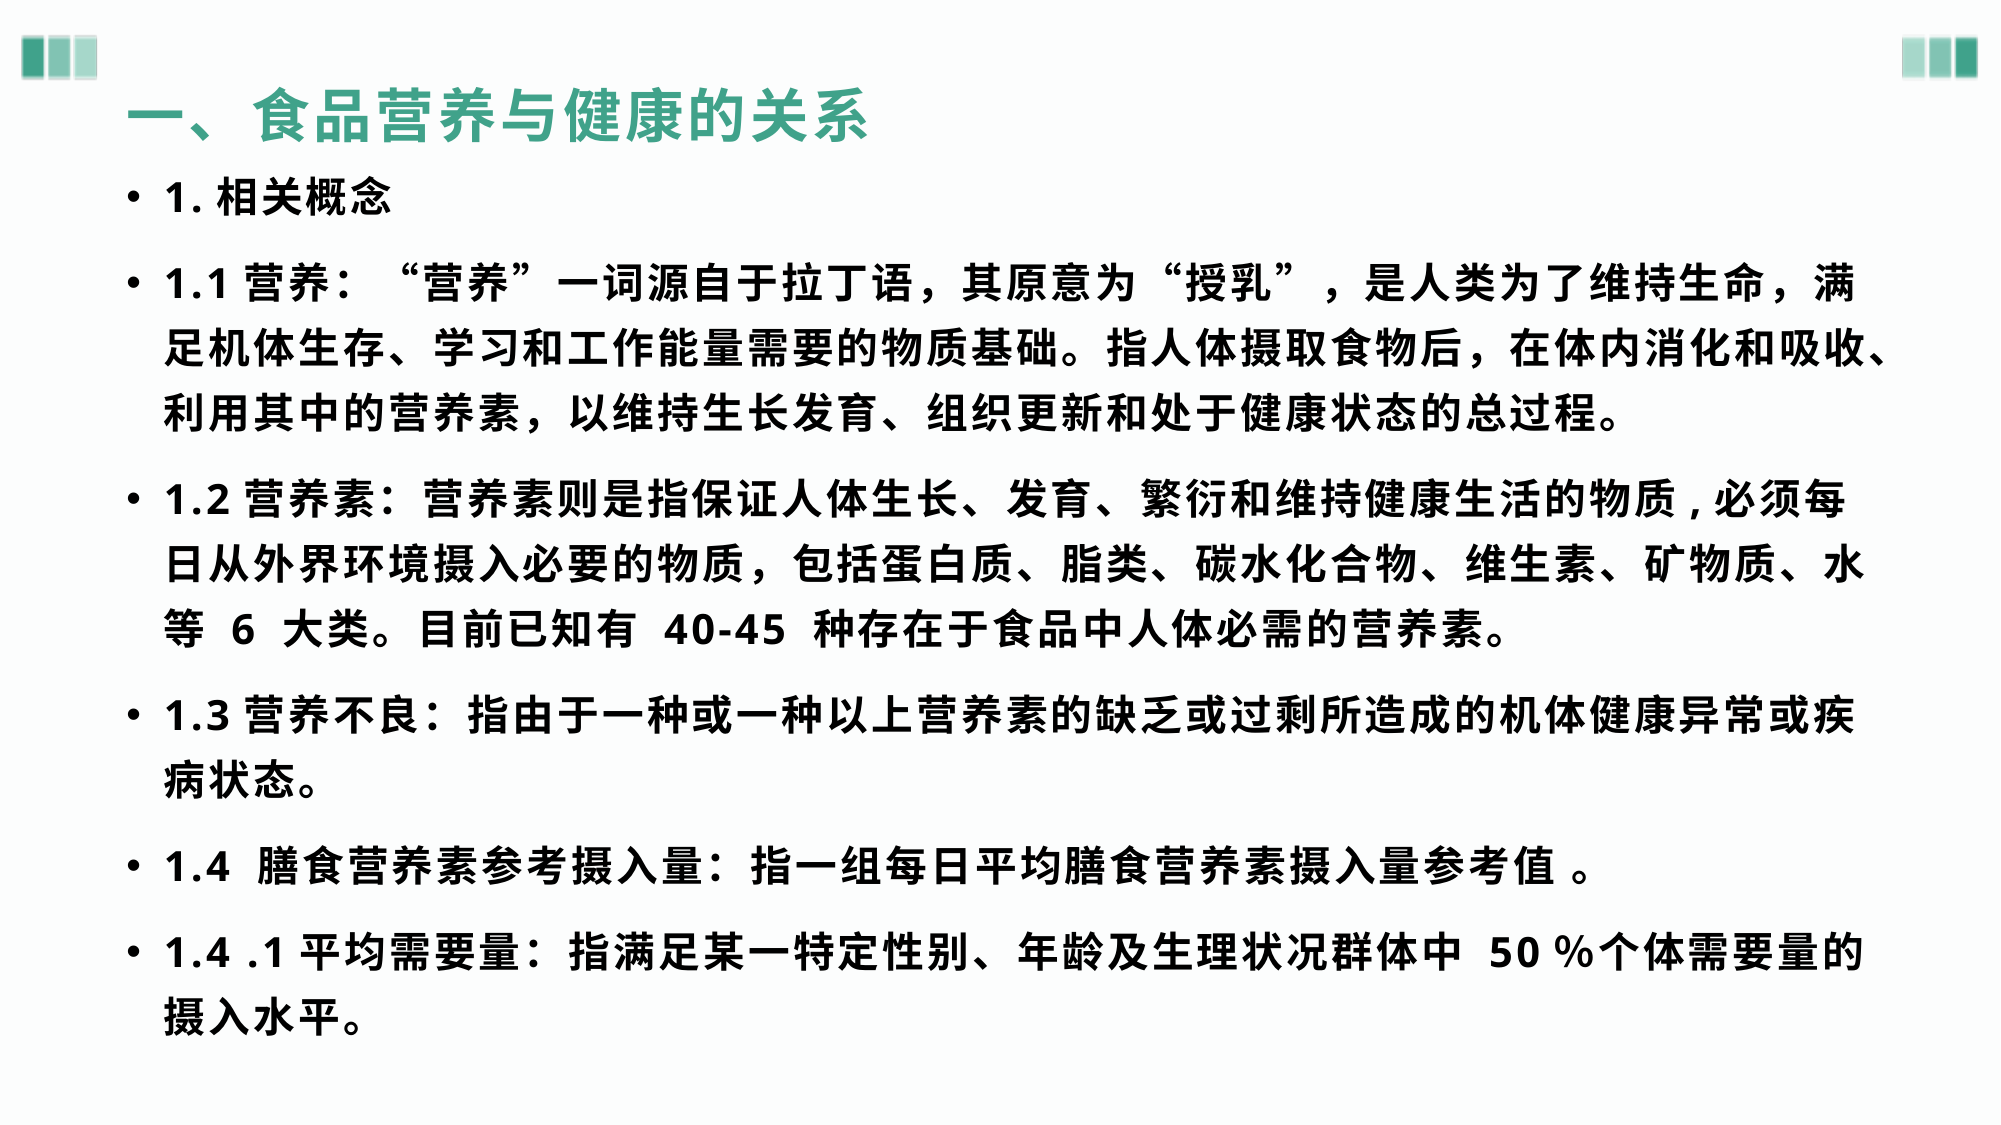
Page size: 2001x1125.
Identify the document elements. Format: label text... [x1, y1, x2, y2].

list 1.相关概念 1.1营养：“营养”一词源自于拉丁语，其原意为“授乳”，是人类为了维持生命，满足机体生存、学习和工作能量需要的物质基础。指人体摄取食物后，在体内消化和吸收、利用其中的营养素，以维持生长发育、组织更新和处于健康状态的总过程。 1.2营养素：营养素则是指保证人体生长、发育、繁衍和维持健康生活的物质,必须每日从外界环境摄入必要的物质，包括蛋白质、脂类、碳水化合物、维生素、矿物质、水等 6 大类。目前已知有 40-45 种存在于食品中人体必需的营养素。 1.3营养不良：指由于一种或一种以上营养素的缺乏或过剩所造成的机体健康异常或疾病状态。 1.4 膳食营养素参考摄入量：指一组每日平均膳食营养素摄入量参考值 。 1.4 .1平均需要量：指满足某一特定性别、年龄及生理状况群体中 50％个体需要量的摄入水平。 [109, 156, 1891, 1041]
picture [0, 0, 119, 119]
picture [1881, 0, 2000, 118]
title 一、食品营养与健康的关系 [109, 72, 1891, 146]
